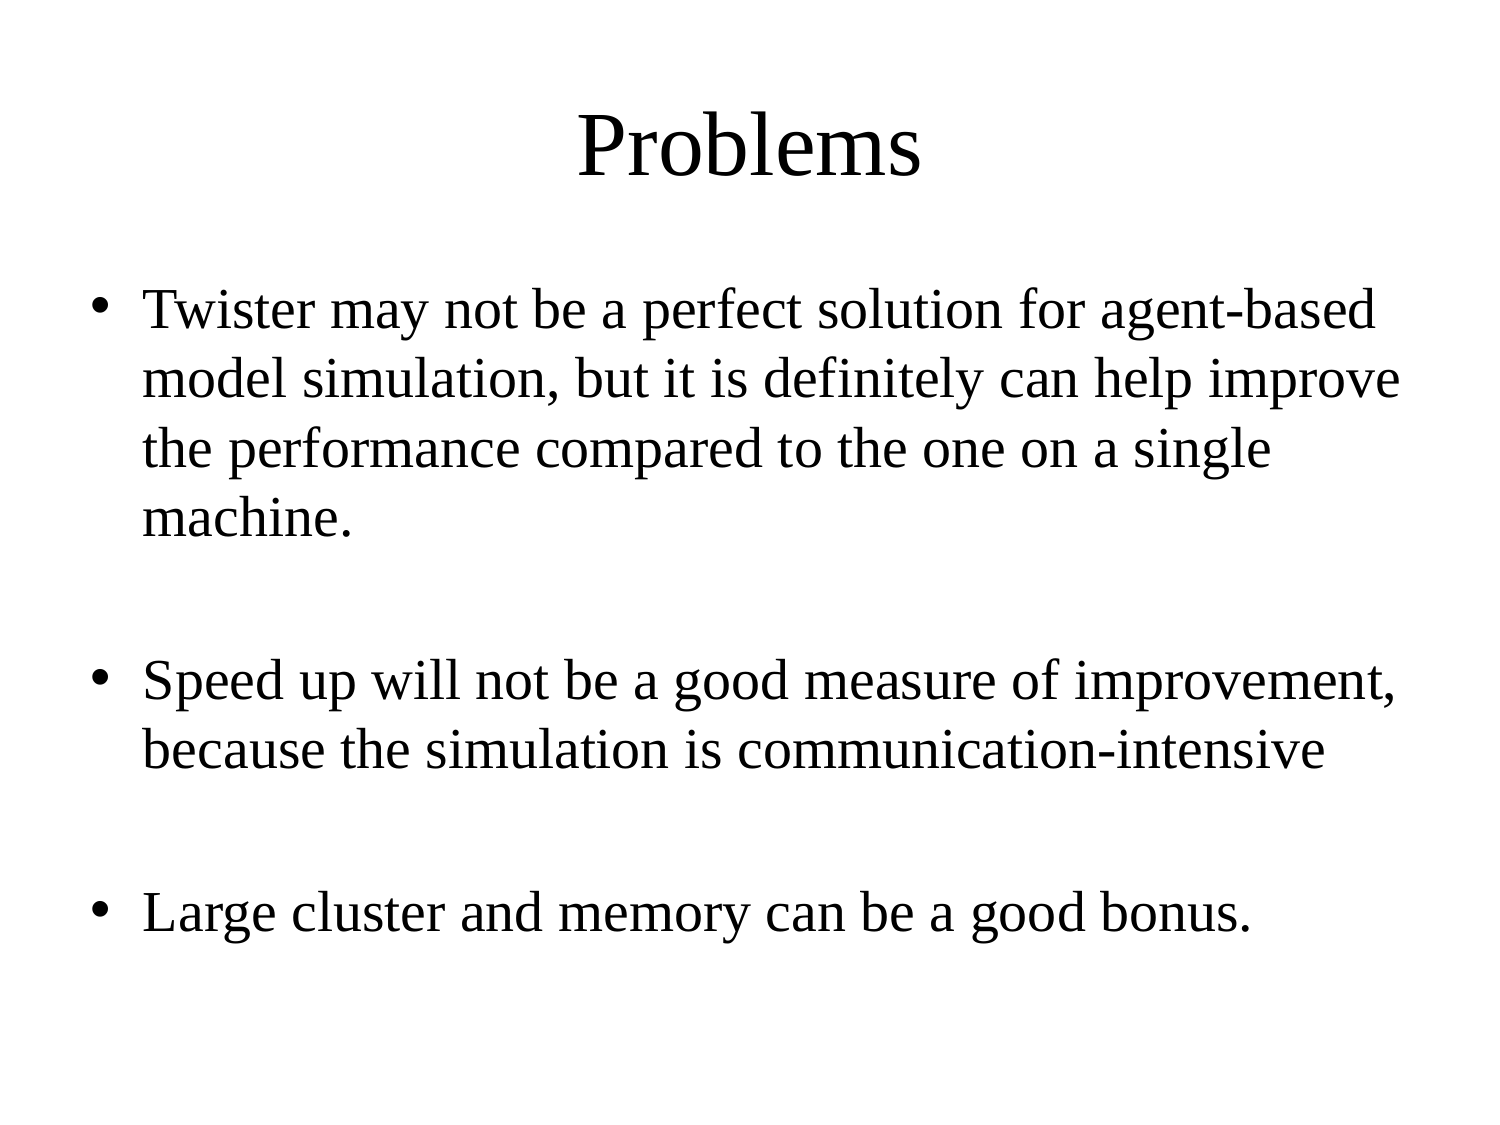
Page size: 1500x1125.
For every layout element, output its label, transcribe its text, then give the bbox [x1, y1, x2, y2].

title Problems [75, 45, 1425, 233]
list Twister may not be a perfect solution for agent-based model simulation, but it is definitely can help improve the performance compared to the one on a single machine. Speed up will not be a good measure of improvement, because the simulation is communication-intensive Large cluster and memory can be a good bonus. [75, 262, 1425, 1005]
